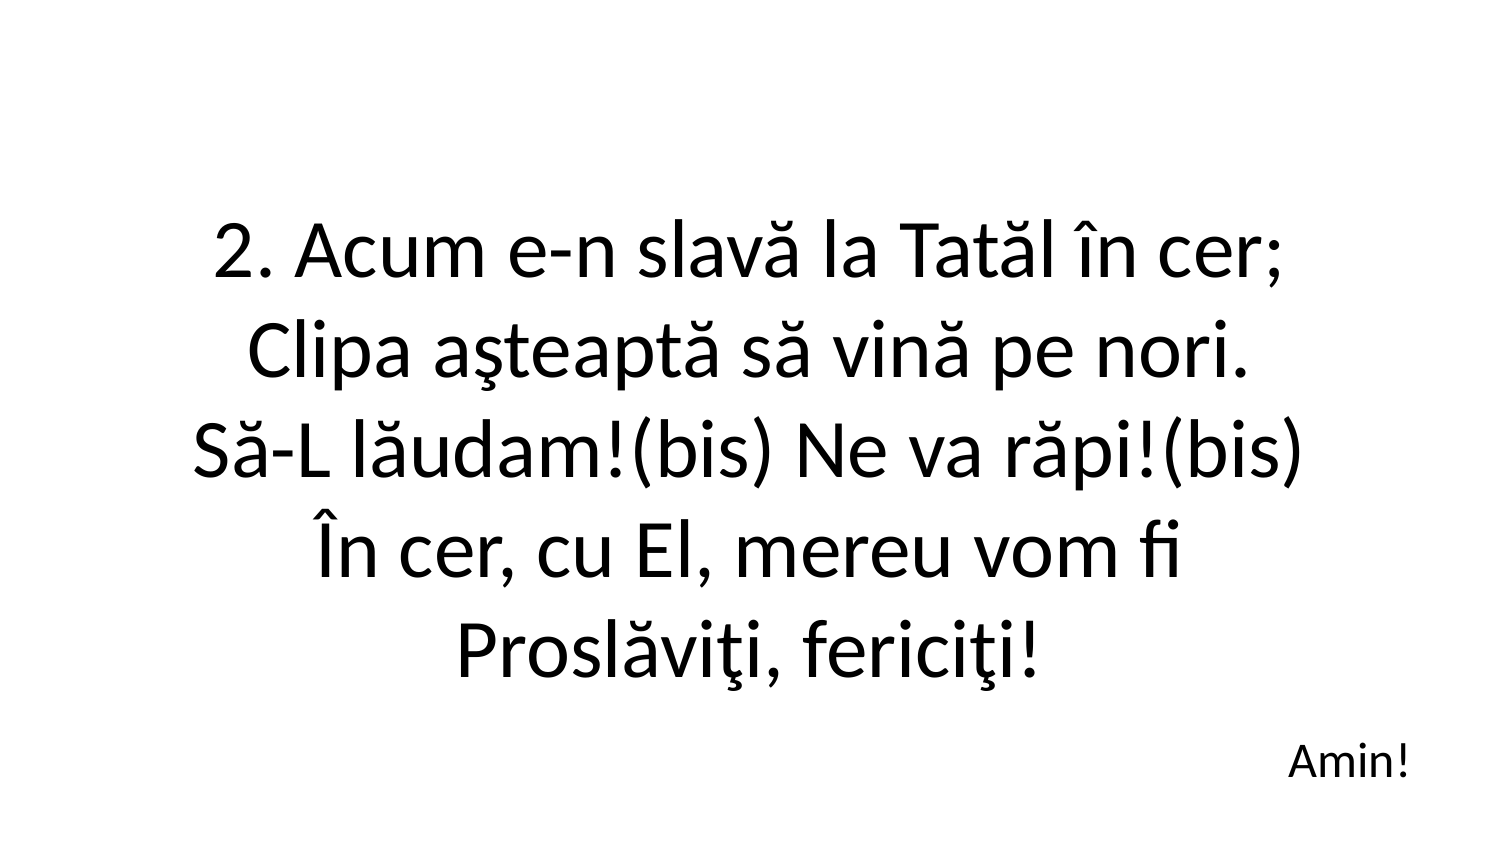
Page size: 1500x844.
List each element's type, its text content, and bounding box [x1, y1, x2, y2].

text_box Amin! [1273, 674, 1427, 795]
text_box 2. Acum e-n slavă la Tatăl în cer; Clipa aşteaptă să vină pe nori. Să-L lăudam!(bis) Ne va răpi!(bis) În cer, cu El, mereu vom fi Proslăviţi, fericiţi! [178, 142, 1322, 702]
